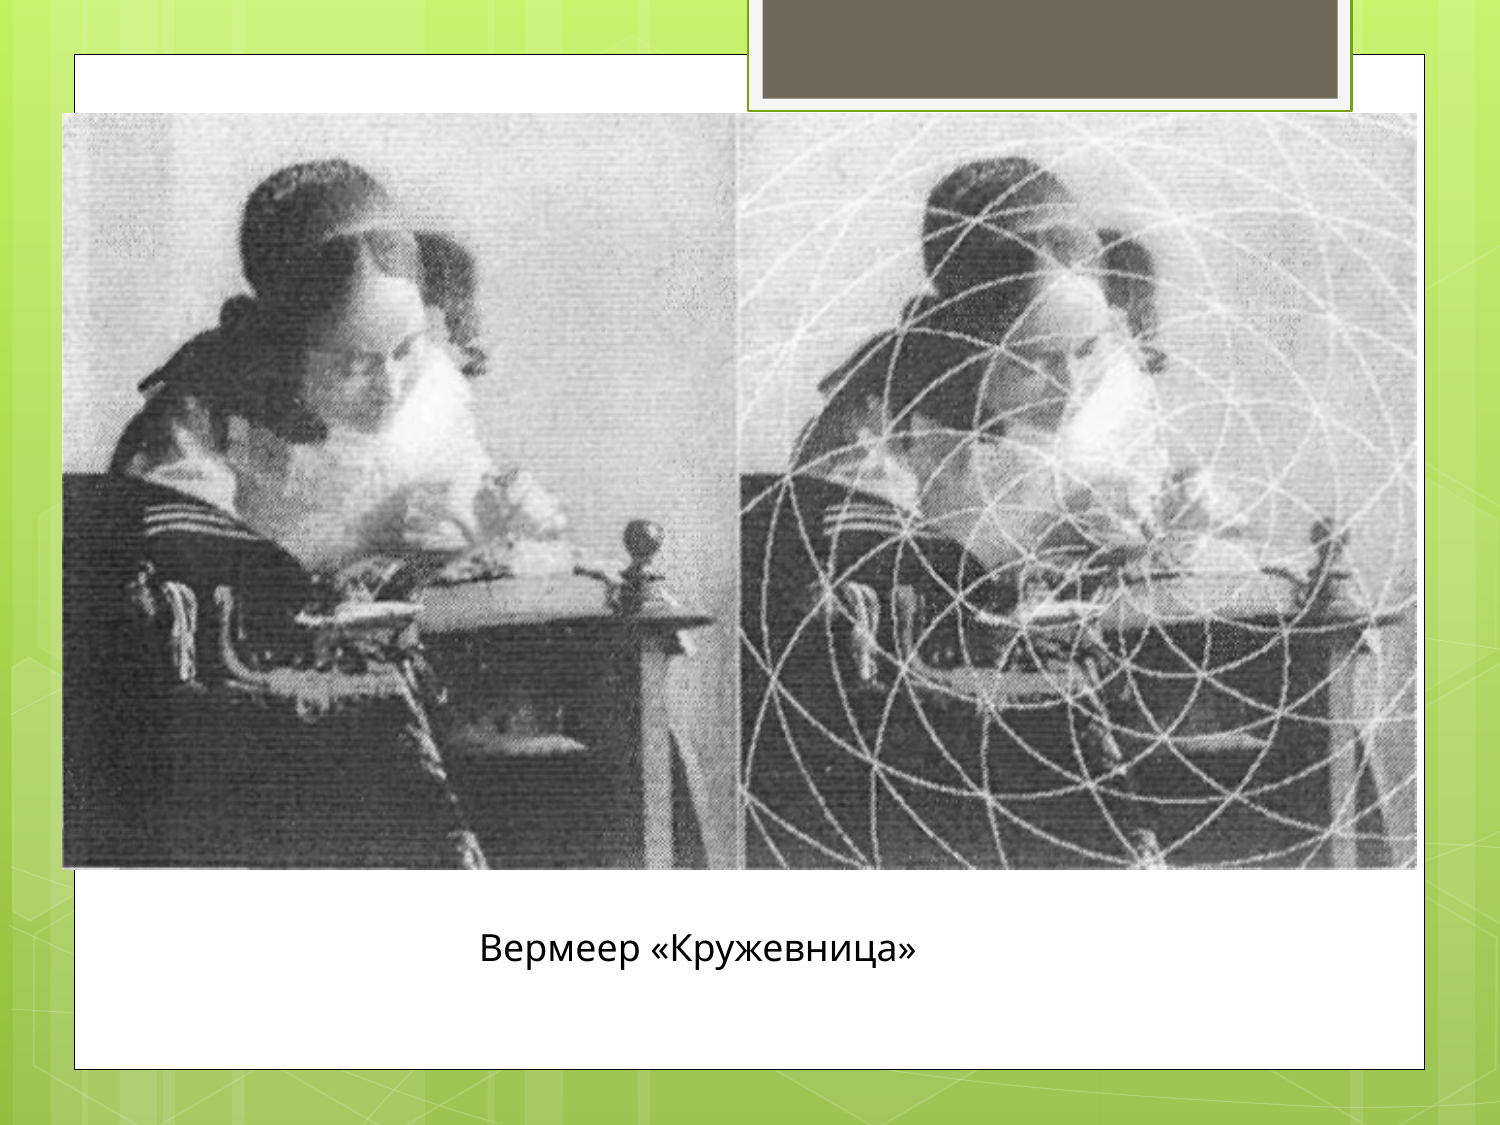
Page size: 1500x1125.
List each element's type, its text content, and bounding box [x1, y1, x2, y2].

text_box Вермеер «Кружевница» [290, 916, 1106, 977]
picture [62, 113, 1418, 871]
